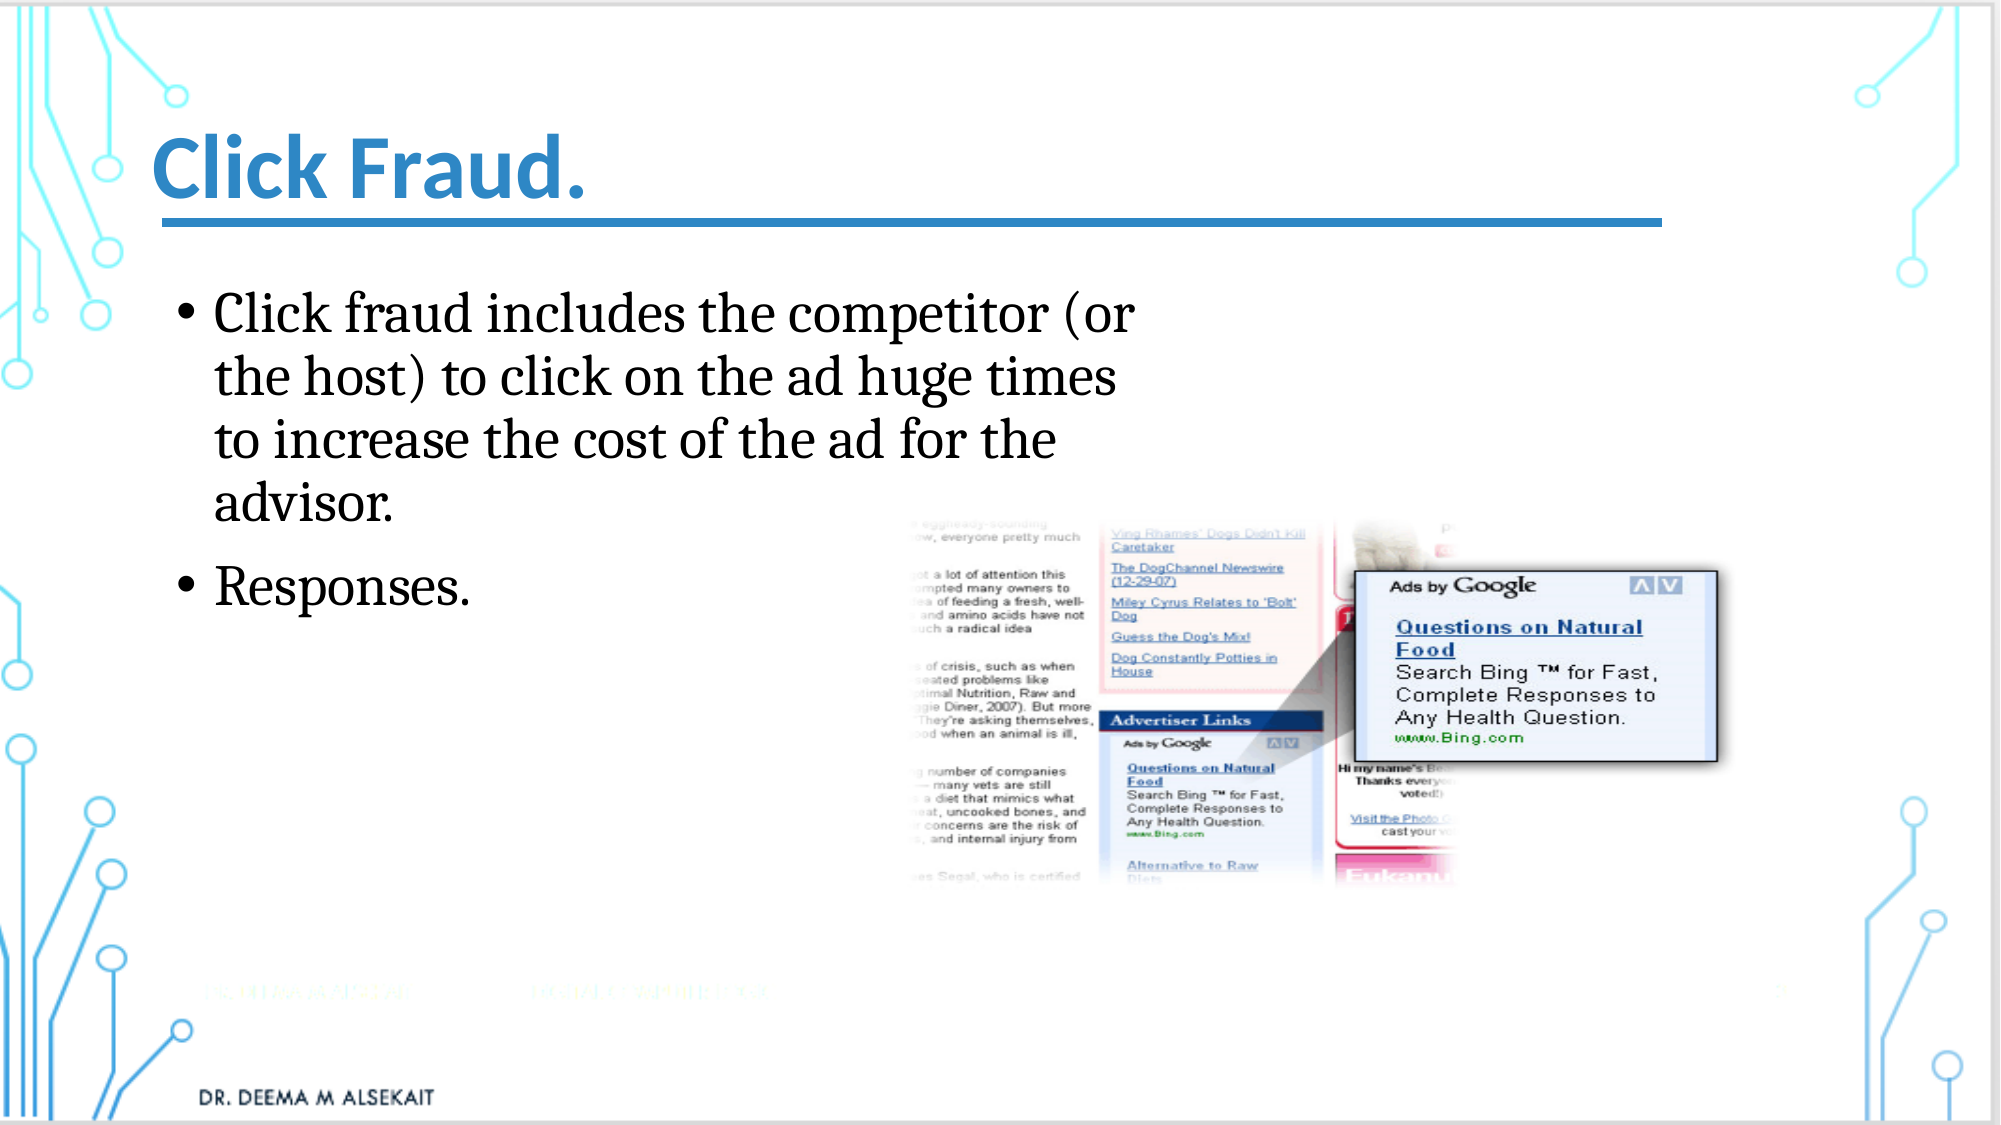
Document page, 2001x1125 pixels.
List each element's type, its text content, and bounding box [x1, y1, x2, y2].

title Click Fraud. [137, 59, 1863, 278]
picture [0, 0, 2001, 1125]
list Click fraud includes the competitor (or the host) to click on the ad huge times to increase the cost of the ad for the advisor. Responses. [161, 275, 1169, 1018]
